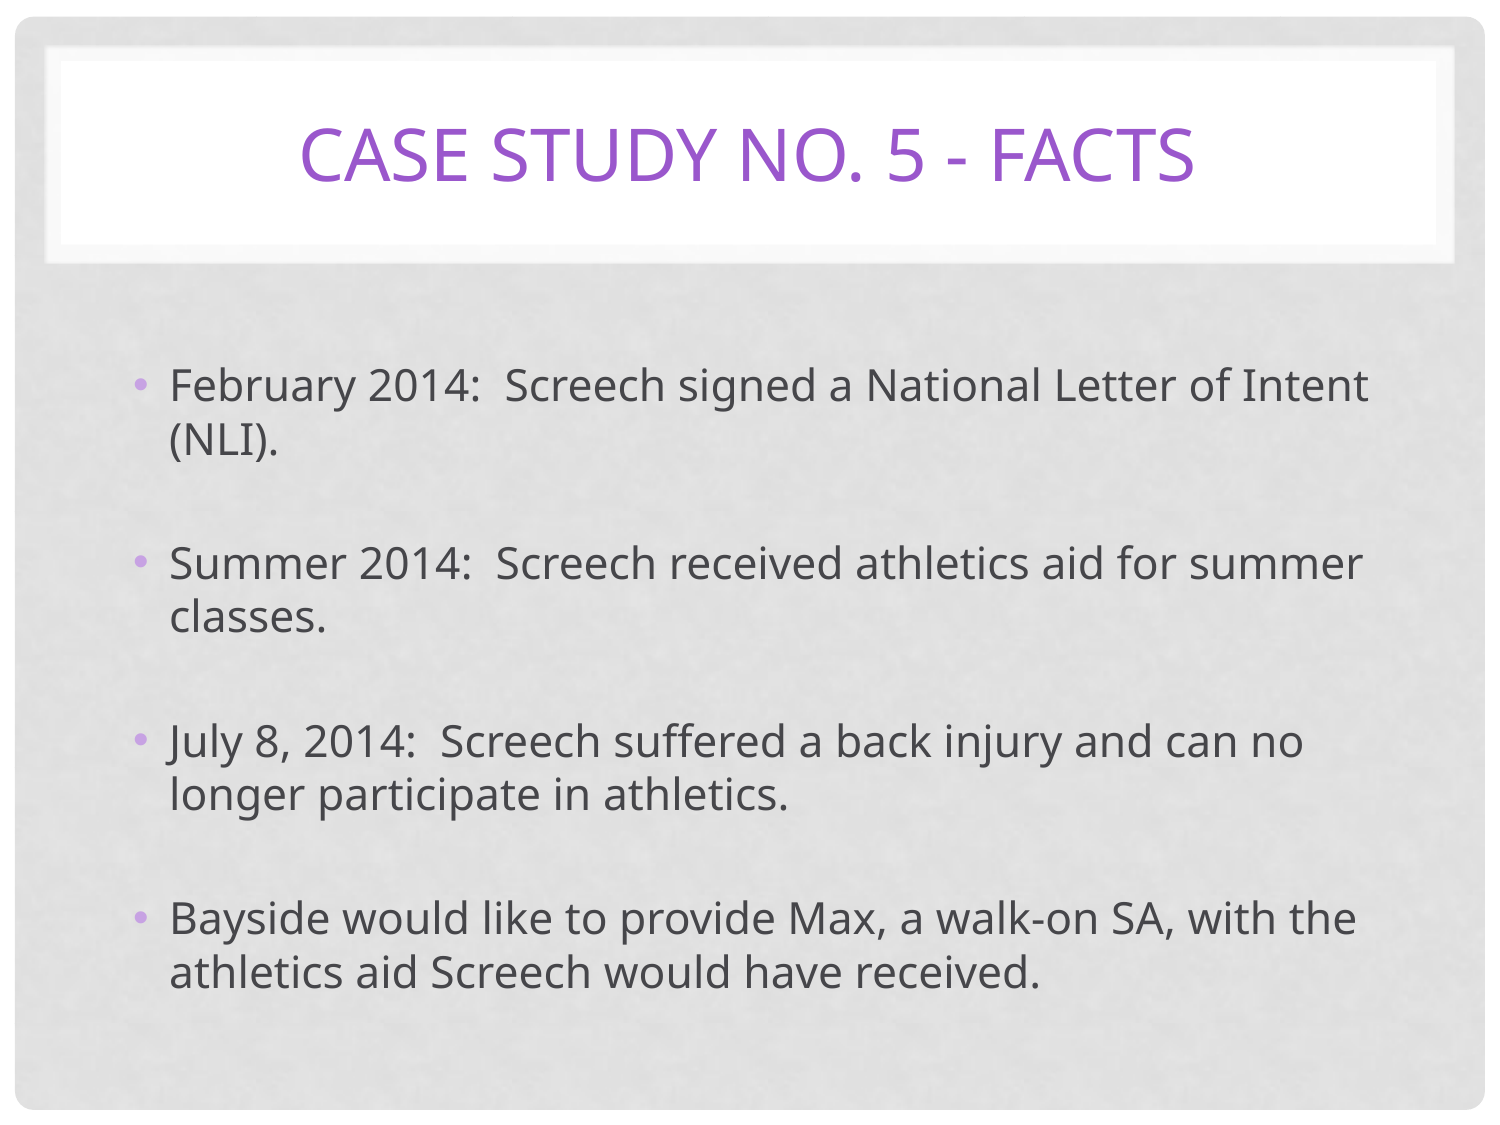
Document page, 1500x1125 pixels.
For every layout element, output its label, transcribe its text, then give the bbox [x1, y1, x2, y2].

title Case study no. 5 - facts [69, 66, 1425, 238]
list February 2014: Screech signed a National Letter of Intent (NLI). Summer 2014: Screech received athletics aid for summer classes. July 8, 2014: Screech suffered a back injury and can no longer participate in athletics. Bayside would like to provide Max, a walk-on SA, with the athletics aid Screech would have received. [99, 287, 1413, 1005]
